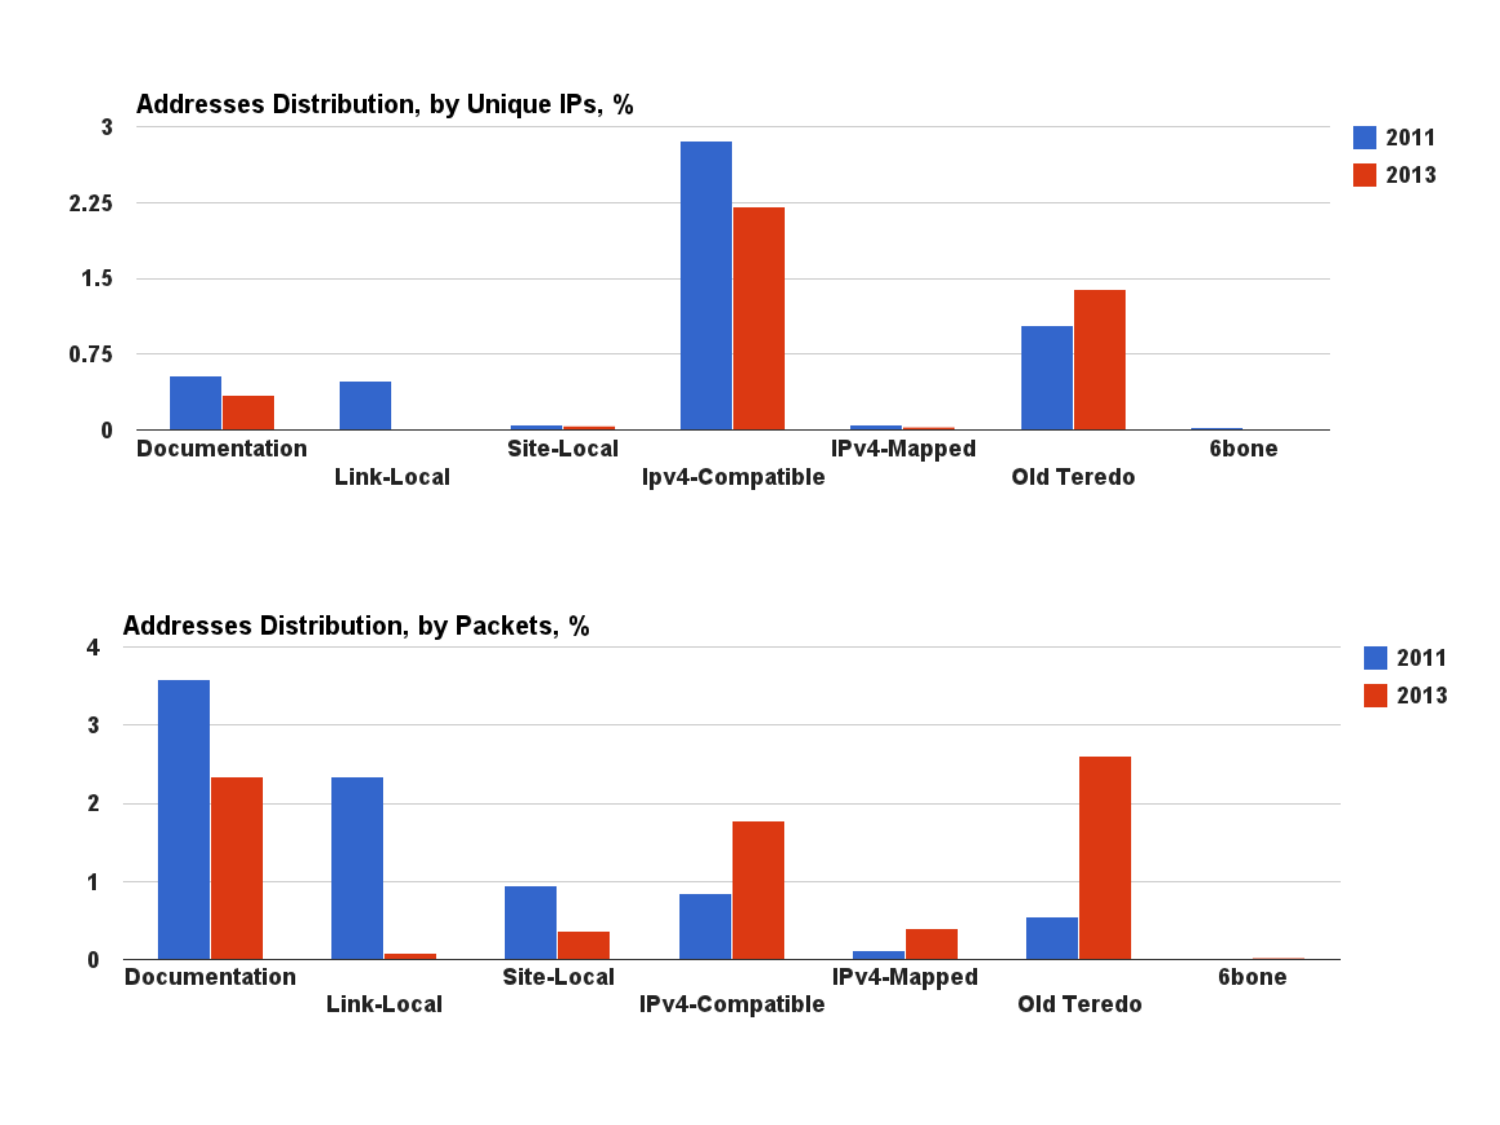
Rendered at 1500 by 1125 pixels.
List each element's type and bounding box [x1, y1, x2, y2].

text_box [0, 81, 1500, 494]
text_box [0, 605, 1500, 1020]
